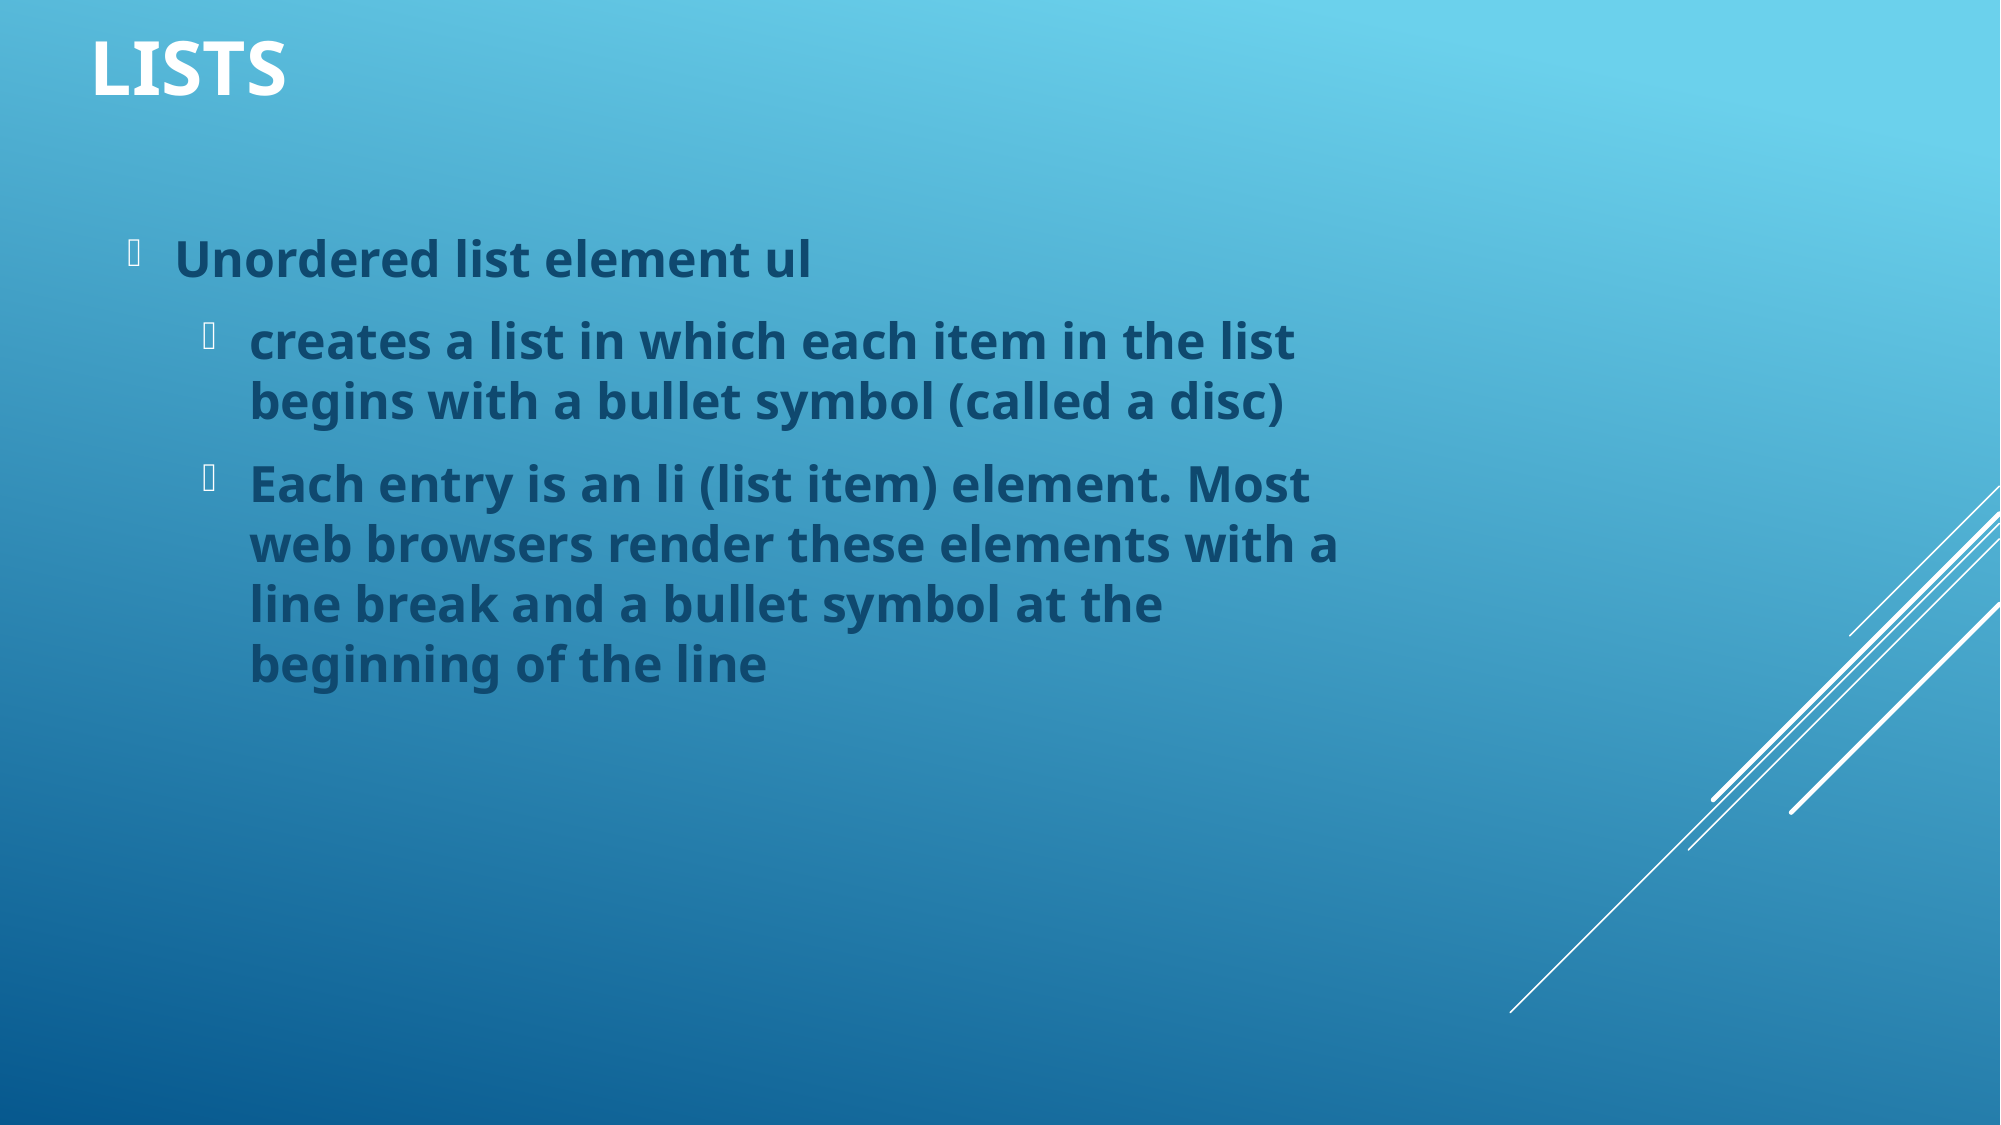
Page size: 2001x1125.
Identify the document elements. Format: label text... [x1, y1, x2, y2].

text_box Lists [74, 12, 1425, 200]
text_box Unordered list element ul creates a list in which each item in the list begins with a bullet symbol (called a disc) Each entry is an li (list item) element. Most web browsers render these elements with a line break and a bullet symbol at the beginning of the line [112, 219, 1425, 1025]
